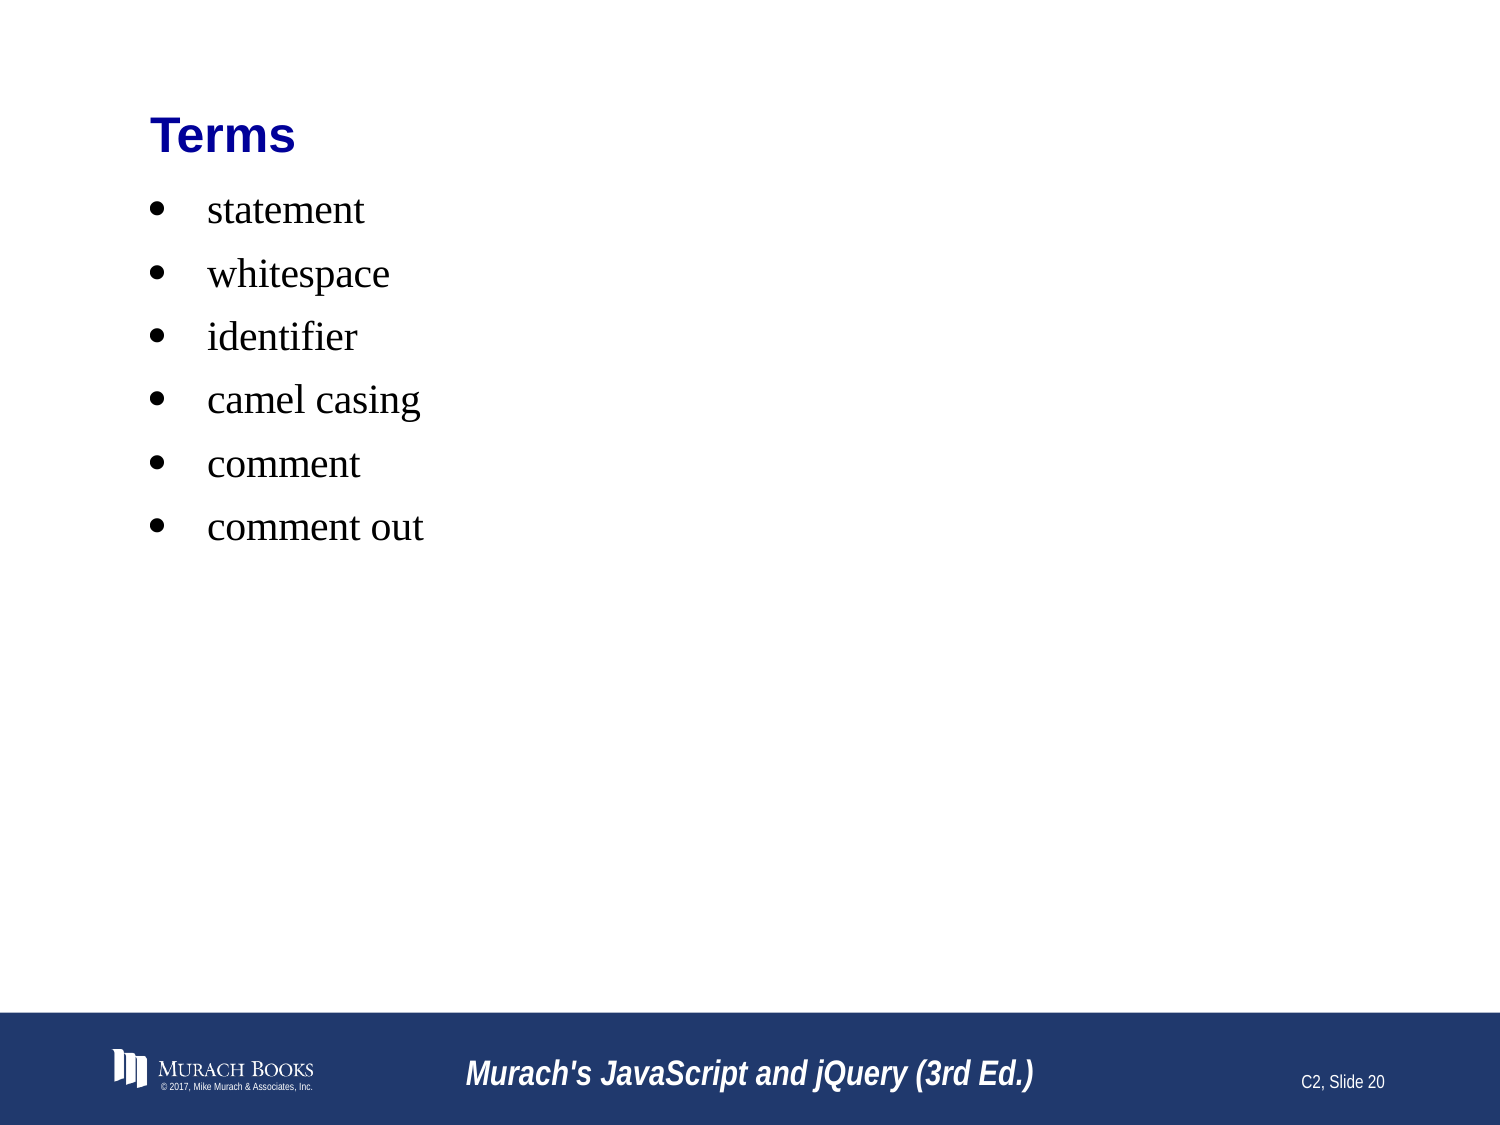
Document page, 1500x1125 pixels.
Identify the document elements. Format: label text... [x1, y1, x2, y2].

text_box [149, 181, 1350, 563]
title Terms [150, 102, 1350, 164]
slide_number C2, Slide 20 [1087, 1025, 1400, 1100]
slide_number Murach's JavaScript and jQuery (3rd Ed.) [463, 1025, 1050, 1100]
footer © 2017, Mike Murach & Associates, Inc. [12, 1025, 463, 1100]
